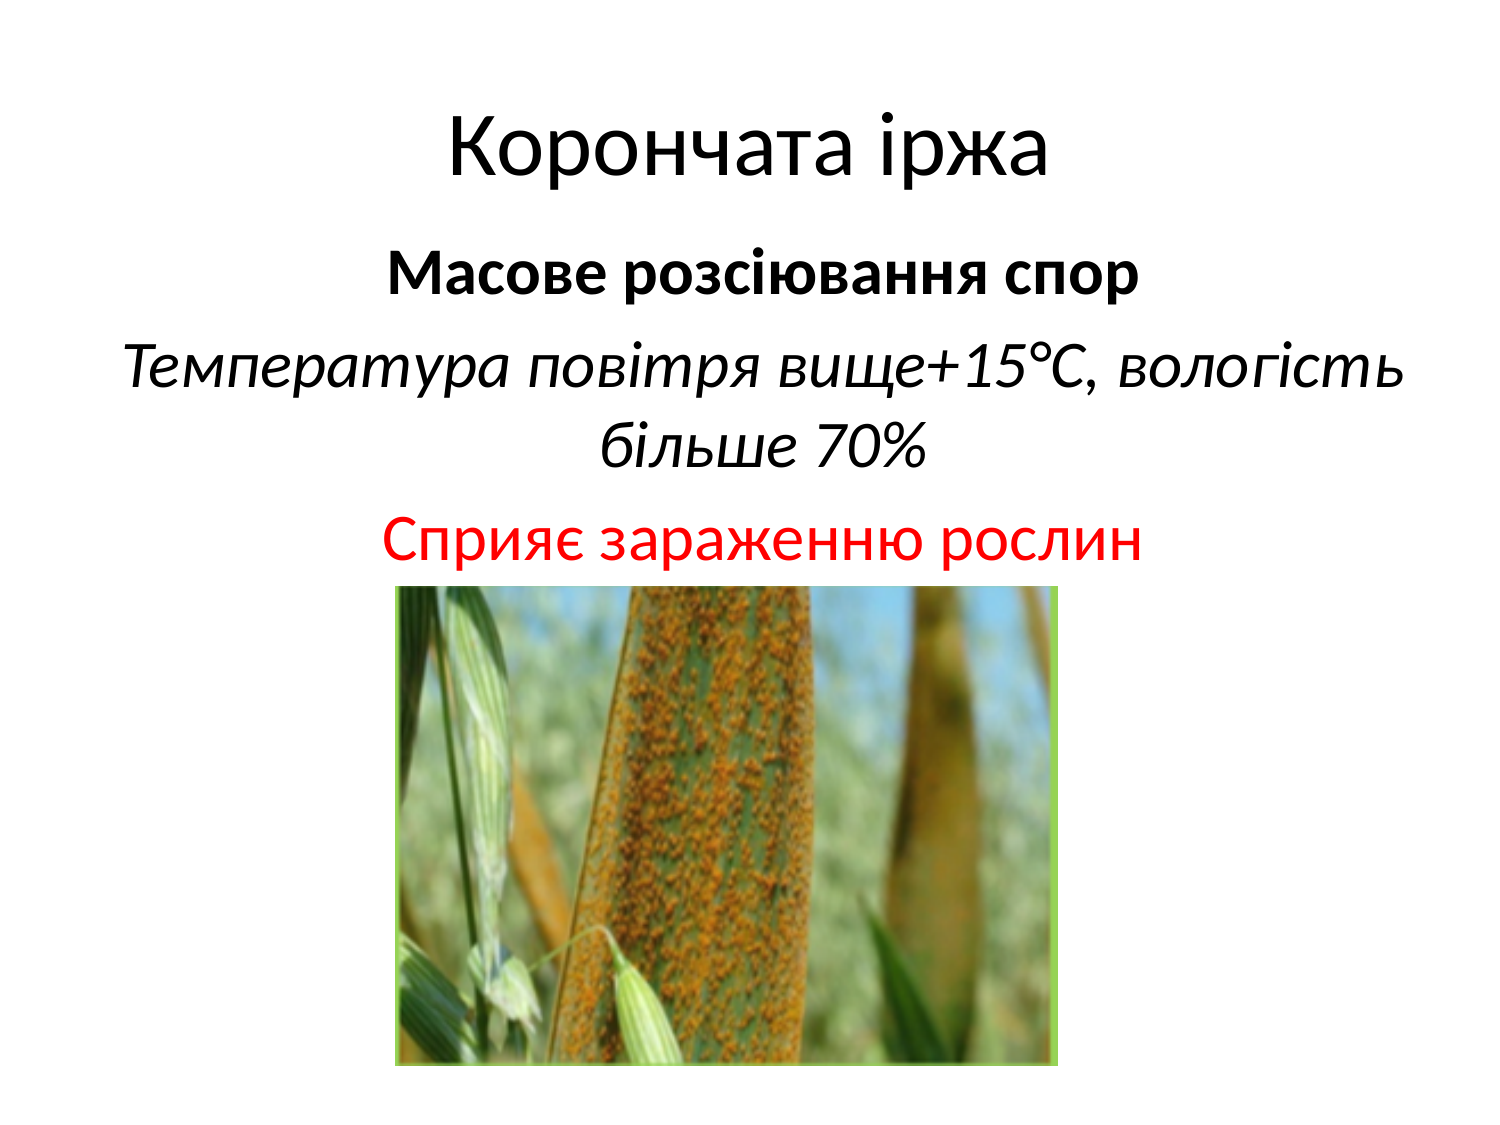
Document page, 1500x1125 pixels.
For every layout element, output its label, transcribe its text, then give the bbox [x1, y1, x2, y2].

title Корончата іржа [75, 45, 1425, 233]
picture [395, 585, 1058, 1066]
list Масове розсіювання спор Температура повітря вище+15°С, вологість більше 70% Сприяє зараженню рослин [88, 219, 1439, 963]
